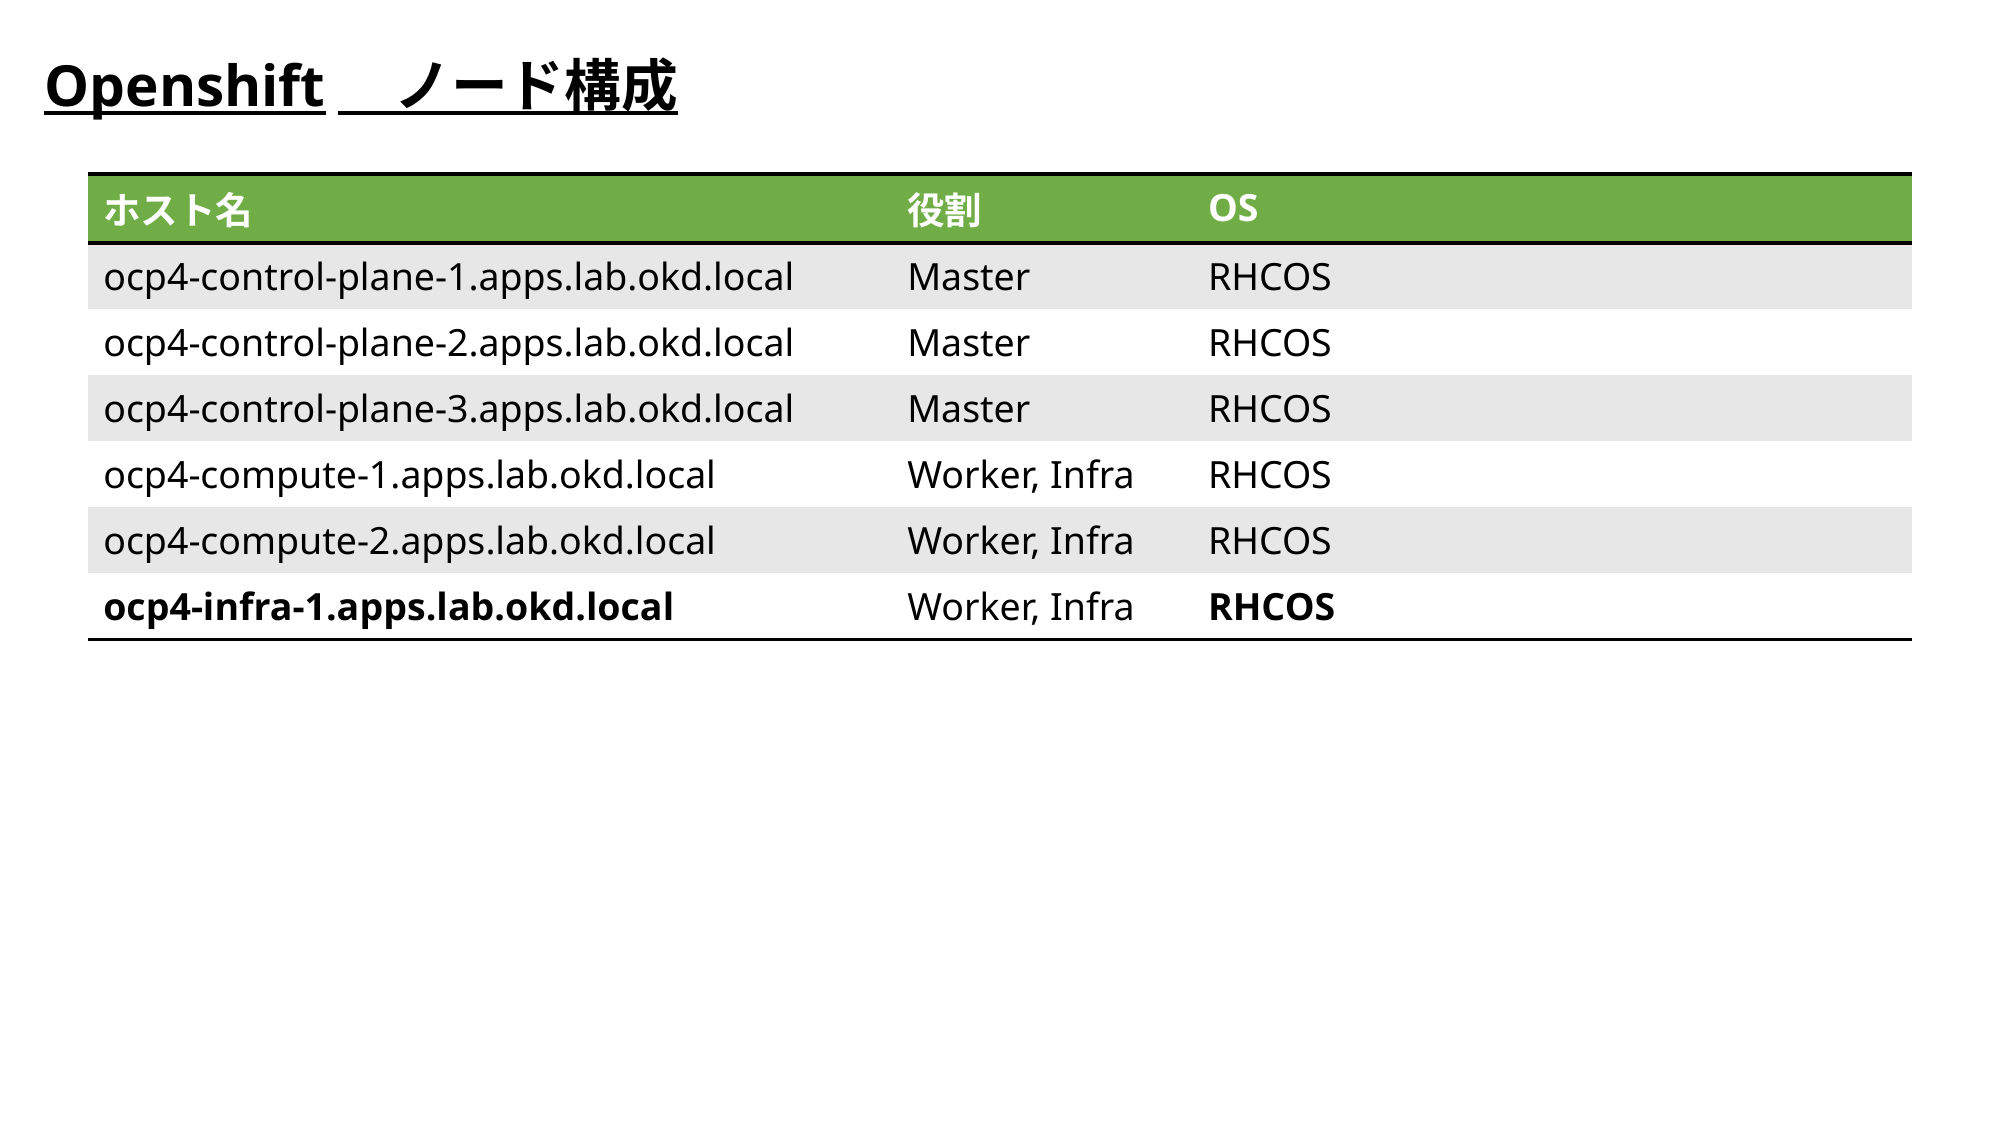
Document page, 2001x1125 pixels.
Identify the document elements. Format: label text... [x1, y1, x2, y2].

table_cell RHCOS [1193, 573, 1912, 638]
table_header ホスト名 [88, 176, 892, 241]
table_cell Master [892, 309, 1193, 375]
table_cell ocp4-compute-1.apps.lab.okd.local [88, 441, 892, 507]
title Openshift ノード構成 [29, 28, 779, 148]
table_cell ocp4-control-plane-2.apps.lab.okd.local [88, 309, 892, 375]
table_cell RHCOS [1193, 441, 1912, 507]
table_cell ocp4-control-plane-1.apps.lab.okd.local [88, 245, 892, 309]
table_cell RHCOS [1193, 507, 1912, 573]
table_cell ocp4-control-plane-3.apps.lab.okd.local [88, 375, 892, 441]
table_cell RHCOS [1193, 245, 1912, 309]
table_cell Worker, Infra [892, 507, 1193, 573]
table_cell ocp4-infra-1.apps.lab.okd.local [88, 573, 892, 638]
table_header OS [1193, 176, 1912, 241]
table_cell Master [892, 245, 1193, 309]
table_cell Master [892, 375, 1193, 441]
table_header 役割 [892, 176, 1193, 241]
table_cell Worker, Infra [892, 441, 1193, 507]
table_cell RHCOS [1193, 375, 1912, 441]
table_cell Worker, Infra [892, 573, 1193, 638]
table_cell RHCOS [1193, 309, 1912, 375]
table_cell ocp4-compute-2.apps.lab.okd.local [88, 507, 892, 573]
